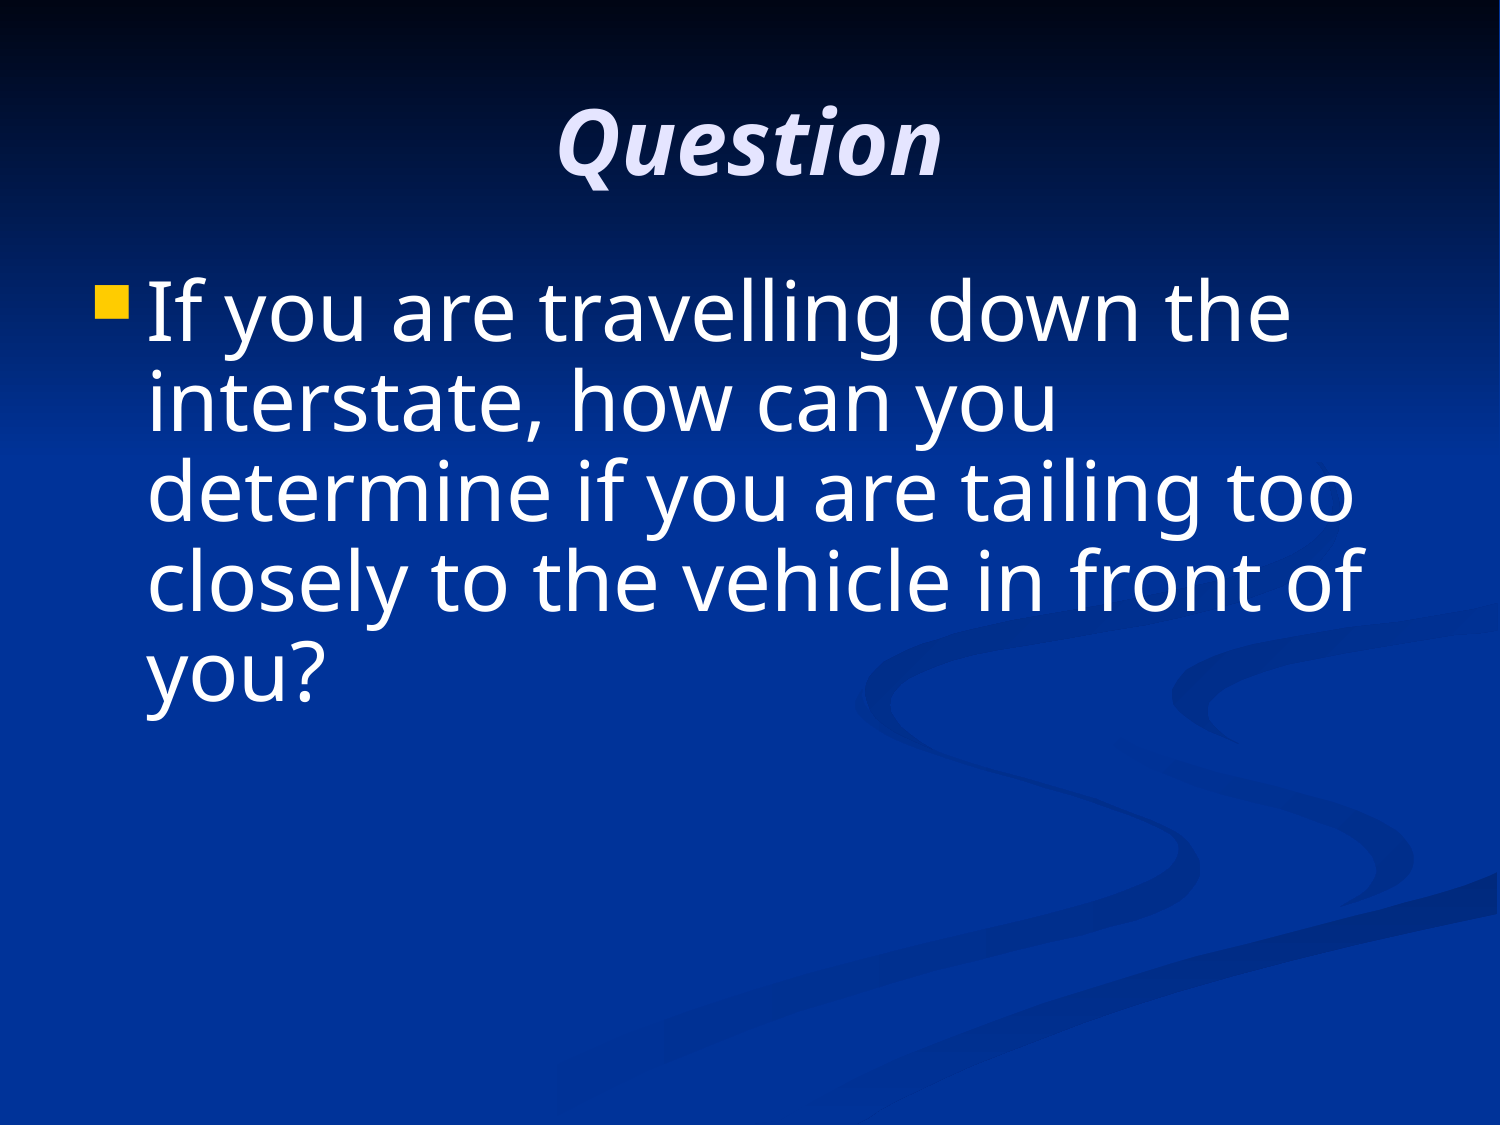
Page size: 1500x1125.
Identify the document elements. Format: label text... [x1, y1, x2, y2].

title Question [74, 44, 1426, 233]
list If you are travelling down the interstate, how can you determine if you are tailing too closely to the vehicle in front of you? [74, 262, 1426, 1006]
